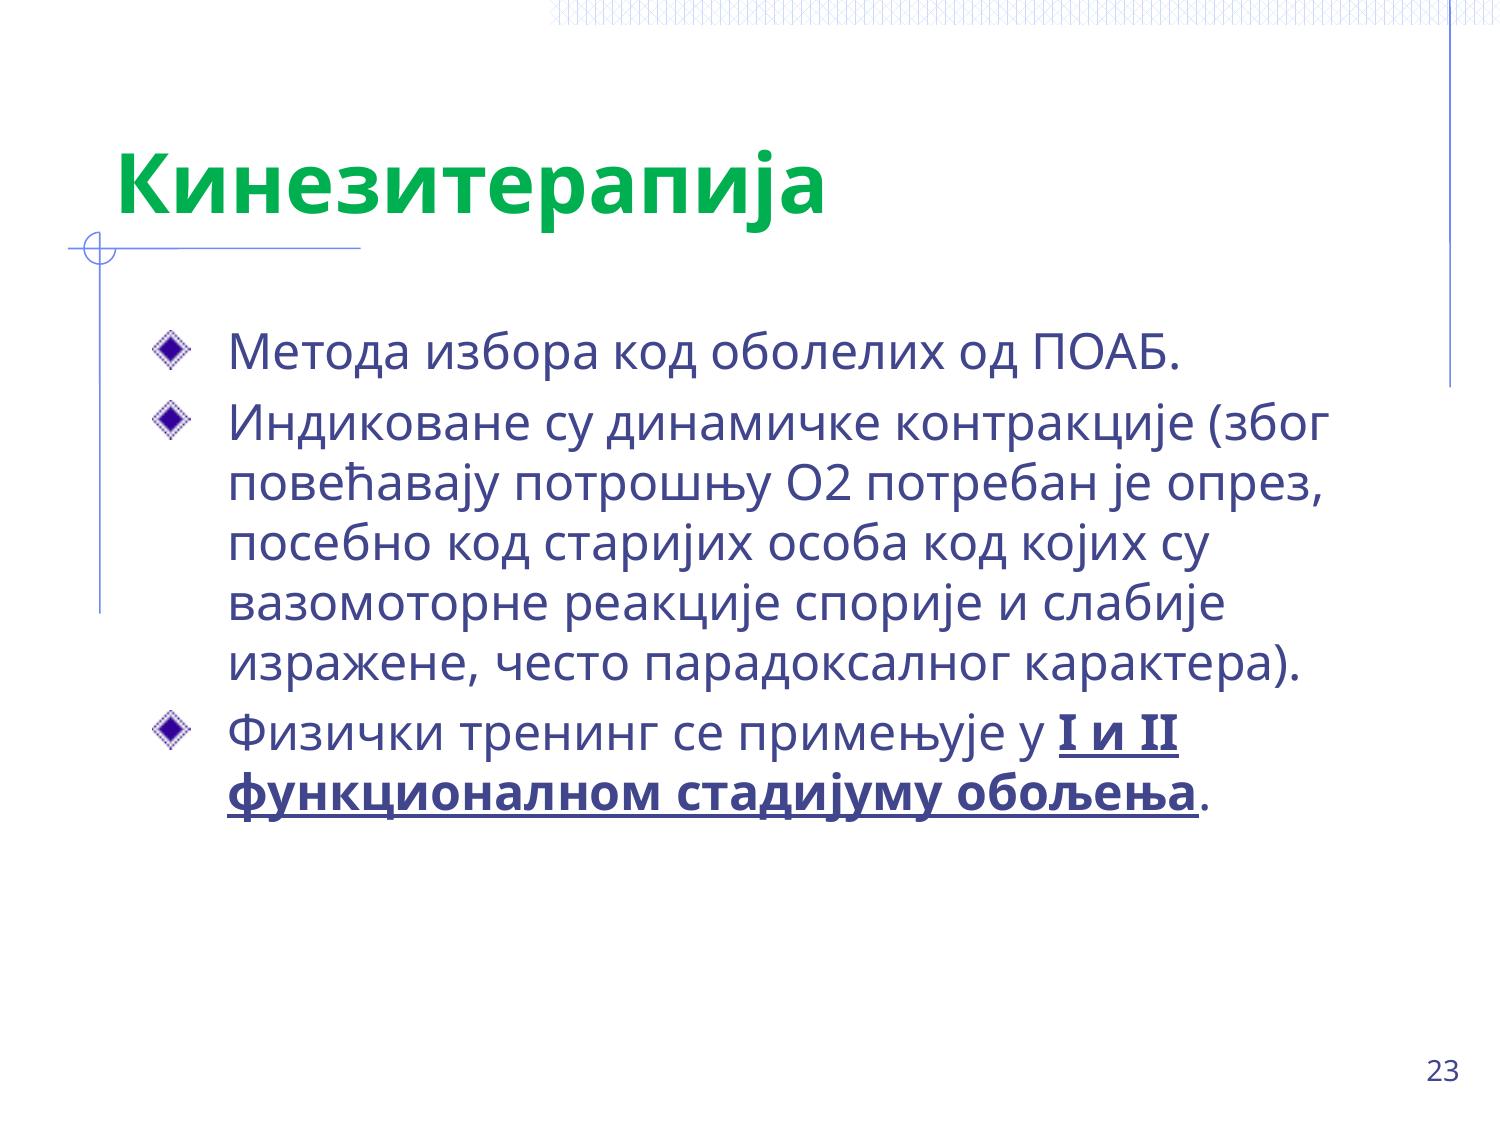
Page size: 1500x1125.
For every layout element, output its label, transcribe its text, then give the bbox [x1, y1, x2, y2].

title Кинезитерапија [99, 49, 1376, 238]
picture [152, 330, 191, 370]
slide_number 23 [1162, 1025, 1475, 1100]
picture [152, 710, 191, 750]
list Метода избора код оболелих од ПОАБ. Индиковане су динамичке контракције (због повећавају потрошњу О2 потребан је опрез, посебно код старијих особа код којих су вазомоторне реакције спорије и слабије изражене, често парадоксалног карактера). Физички тренинг се примењује у I и II функционалном стадијуму обољења. [137, 312, 1413, 988]
picture [152, 400, 191, 440]
